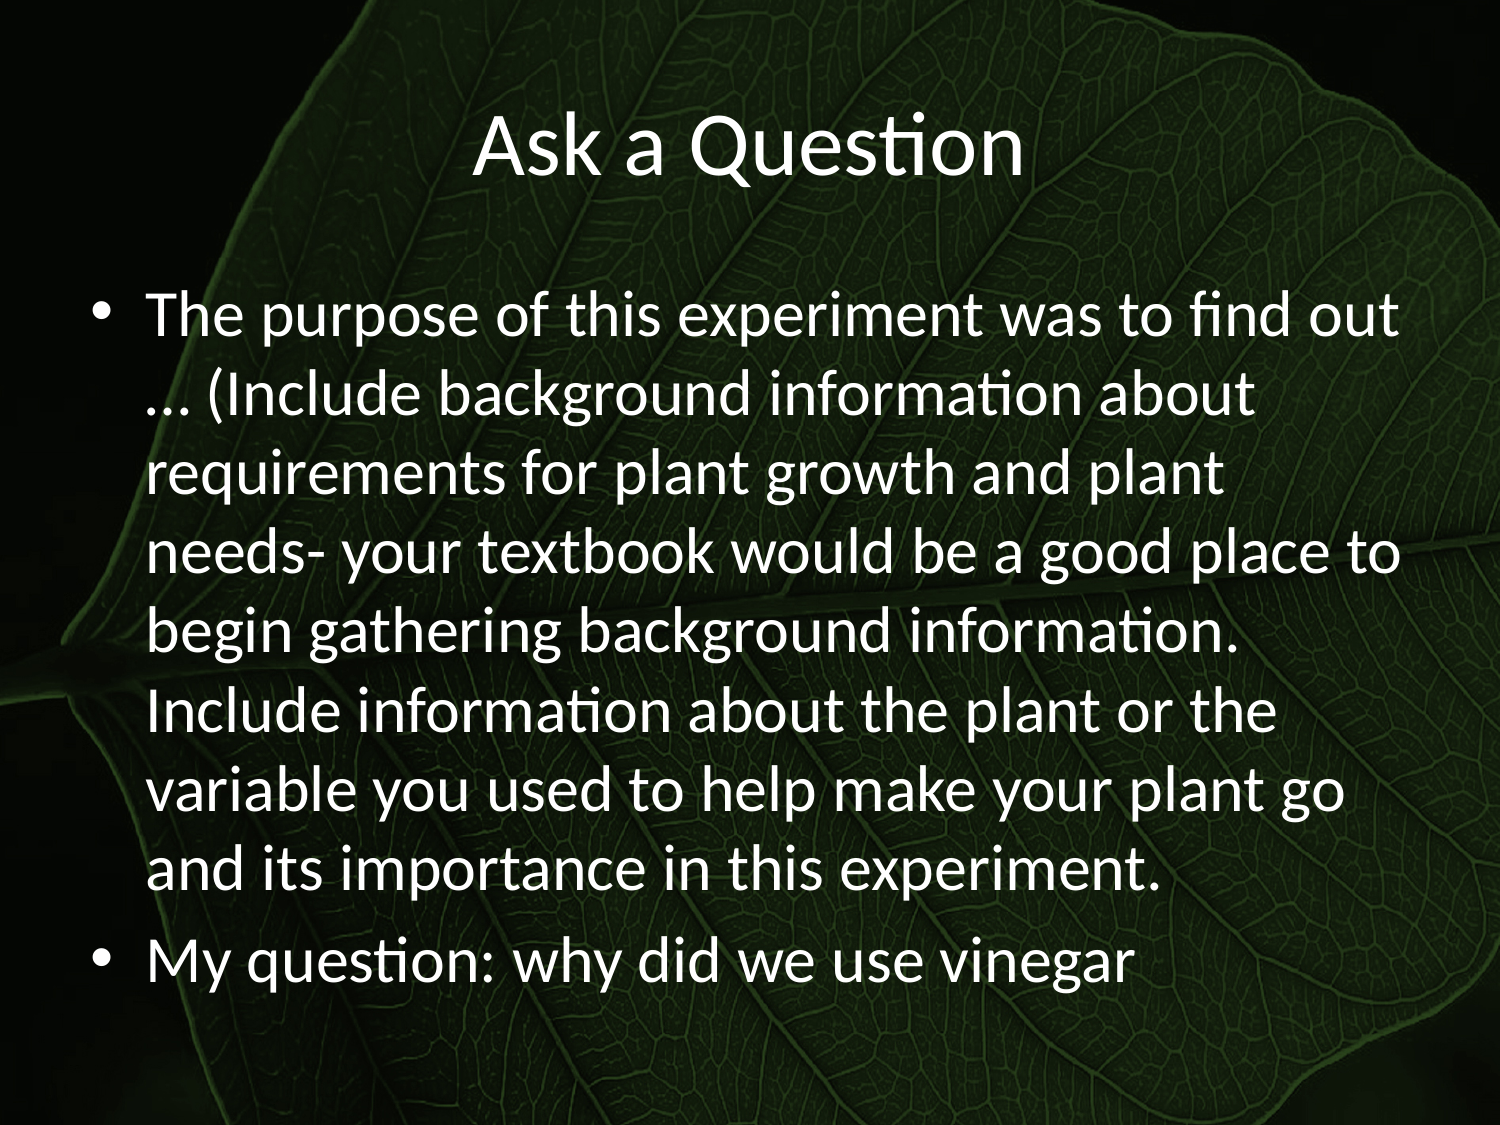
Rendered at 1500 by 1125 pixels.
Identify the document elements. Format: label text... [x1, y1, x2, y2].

picture [0, 0, 1500, 1125]
title Ask a Question [75, 45, 1425, 233]
list The purpose of this experiment was to find out … (Include background information about requirements for plant growth and plant needs- your textbook would be a good place to begin gathering background information. Include information about the plant or the variable you used to help make your plant go and its importance in this experiment. My question: why did we use vinegar [75, 262, 1425, 1005]
